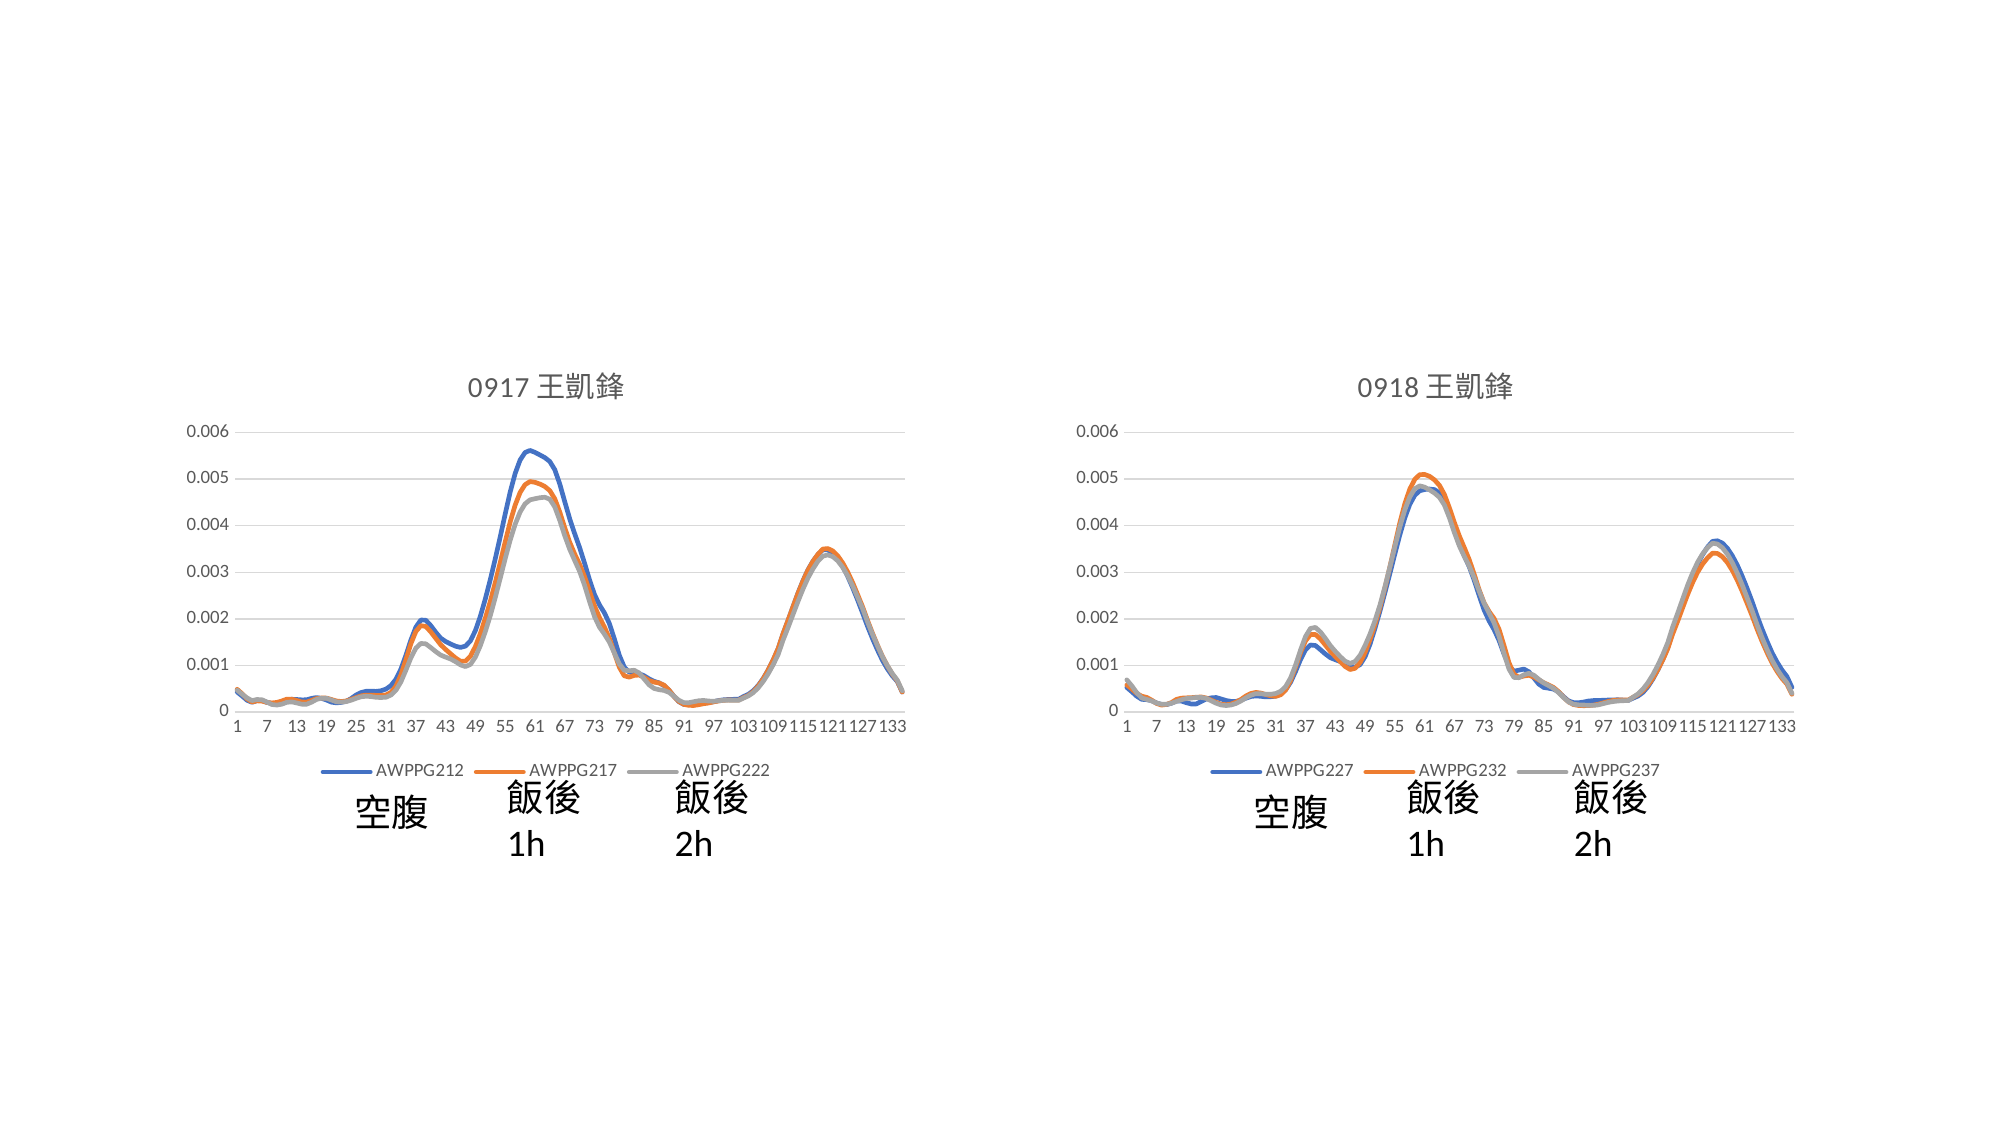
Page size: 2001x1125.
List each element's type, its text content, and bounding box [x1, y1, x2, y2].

text_box 飯後1h [1391, 788, 1497, 872]
text_box 空腹 [1238, 788, 1344, 842]
text_box 飯後 2h [659, 788, 765, 872]
chart [171, 337, 922, 788]
text_box 飯後 2h [1559, 788, 1664, 872]
text_box 空腹 [339, 788, 445, 842]
text_box 飯後1h [492, 788, 598, 872]
chart [1061, 337, 1812, 788]
